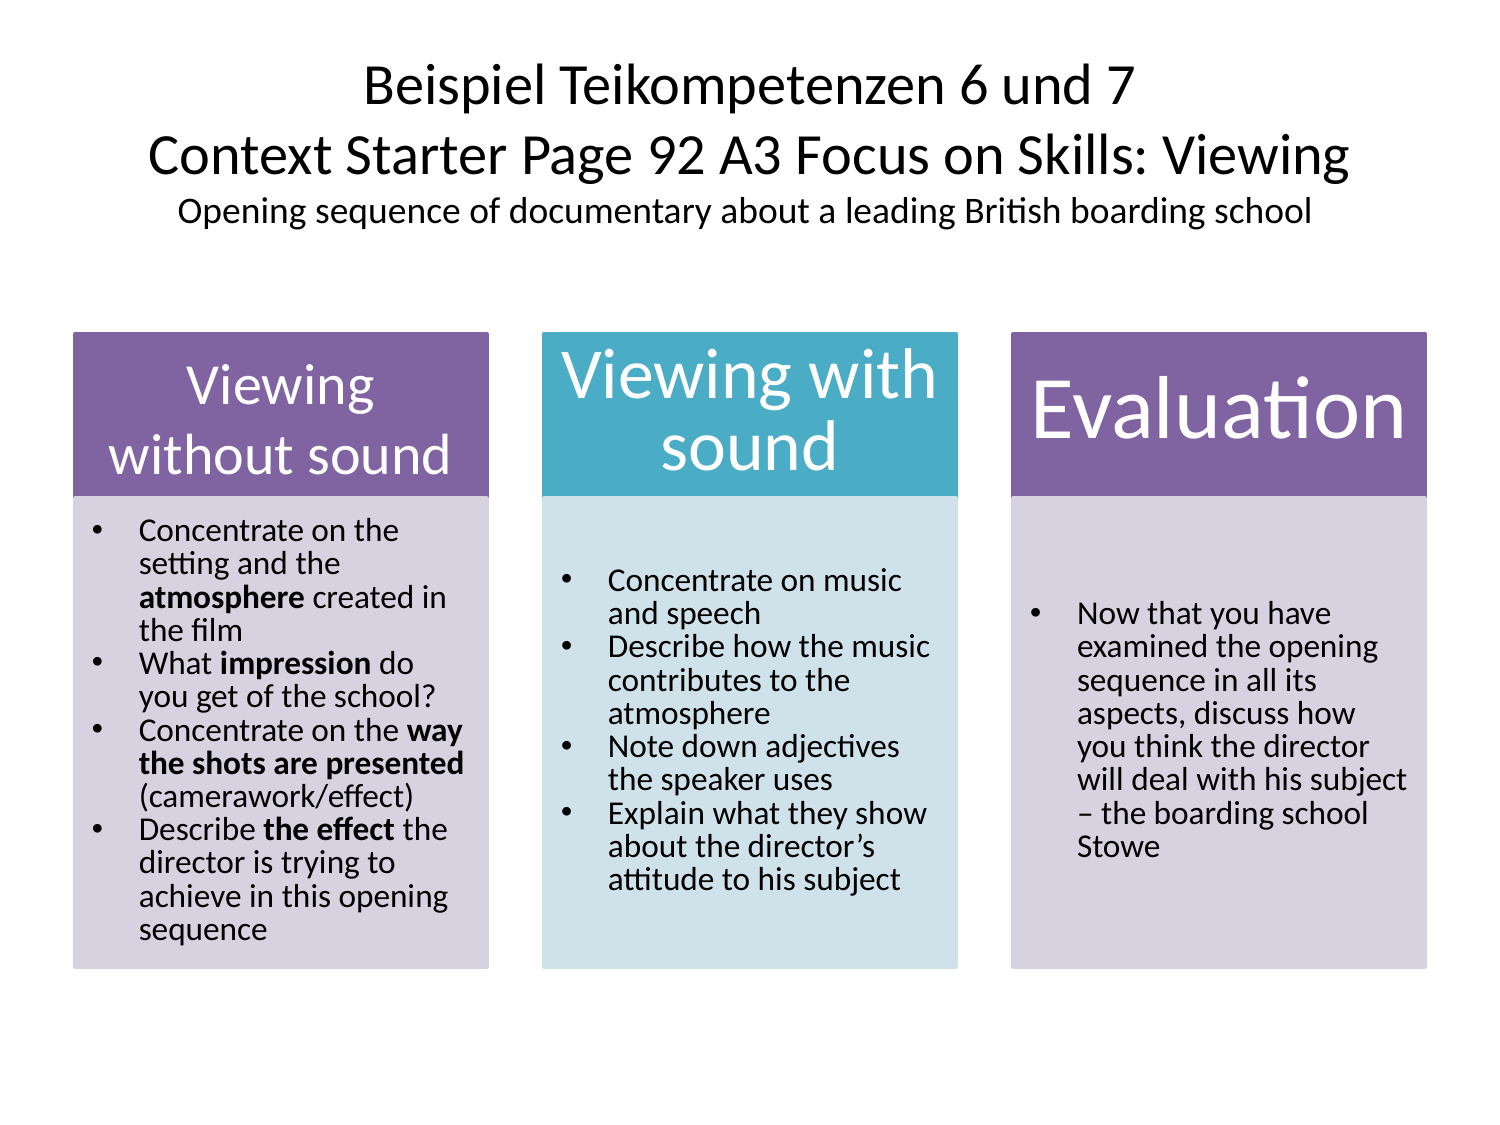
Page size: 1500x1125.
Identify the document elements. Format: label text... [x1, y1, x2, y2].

title Beispiel Teikompetenzen 6 und 7 Context Starter Page 92 A3 Focus on Skills: Viewing Opening sequence of documentary about a leading British boarding school [75, 45, 1425, 210]
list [74, 210, 1426, 1091]
